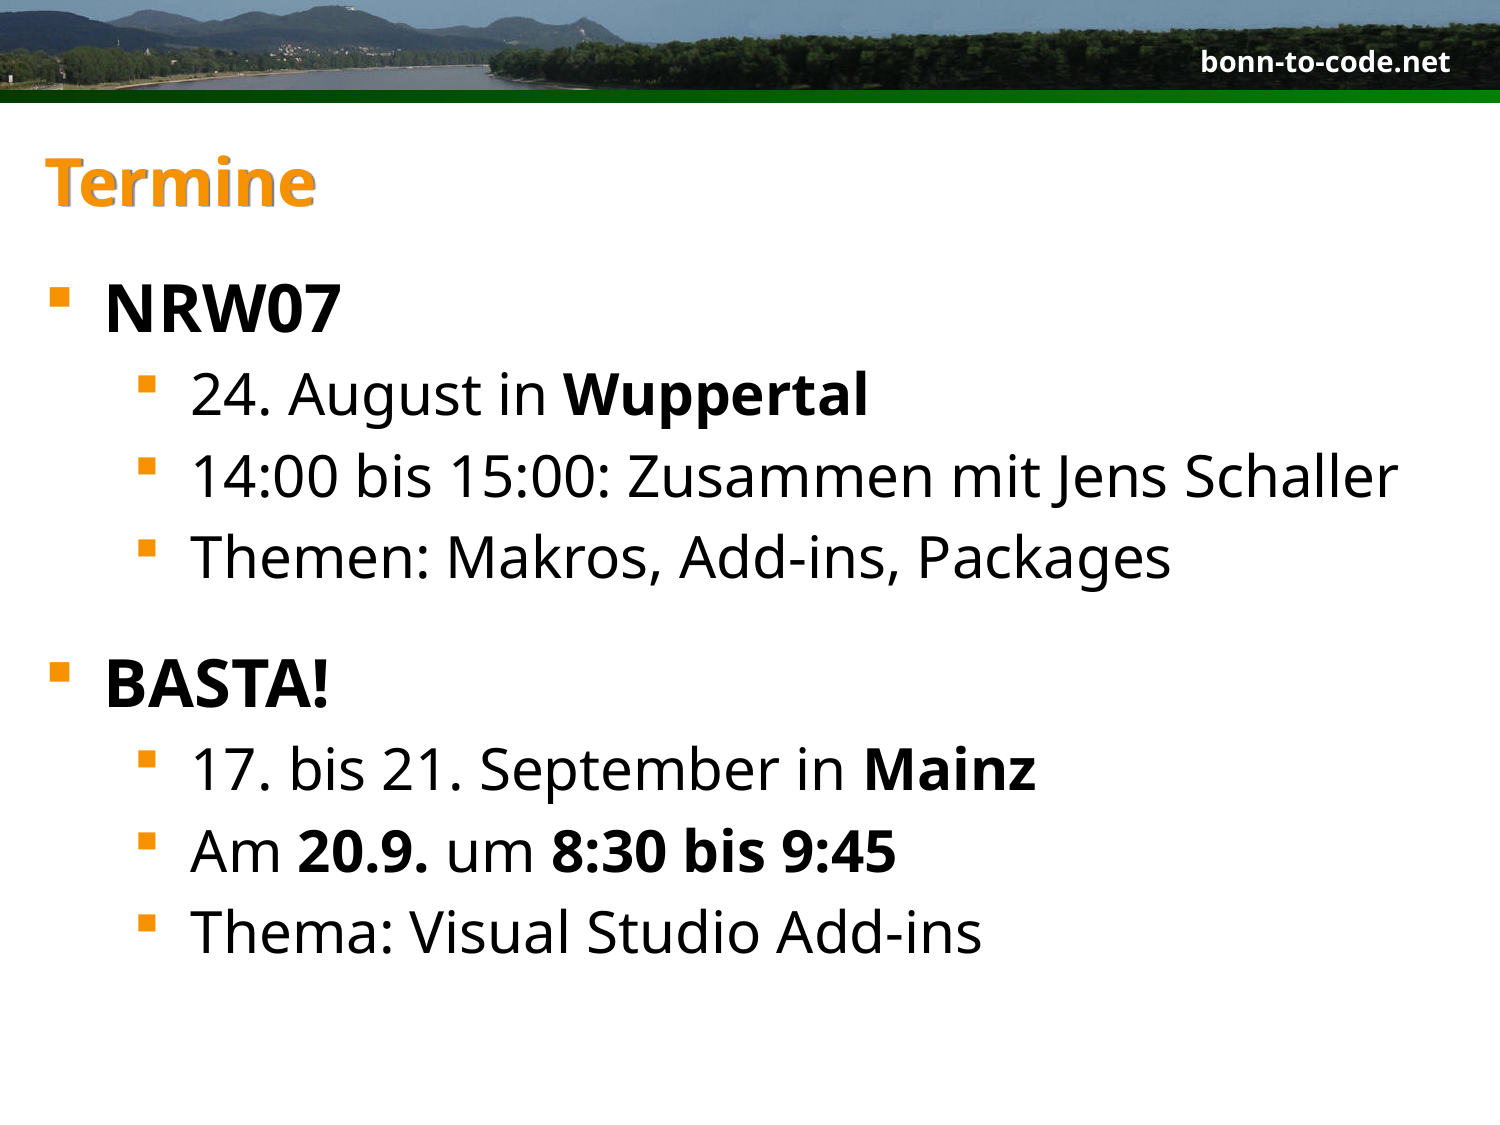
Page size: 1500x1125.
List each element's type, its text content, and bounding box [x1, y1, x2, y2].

picture [0, 0, 1500, 90]
title Termine [29, 101, 1471, 257]
list NRW07 24. August in Wuppertal 14:00 bis 15:00: Zusammen mit Jens Schaller Themen: Makros, Add-ins, Packages BASTA! 17. bis 21. September in Mainz Am 20.9. um 8:30 bis 9:45 Thema: Visual Studio Add-ins [29, 257, 1471, 1114]
